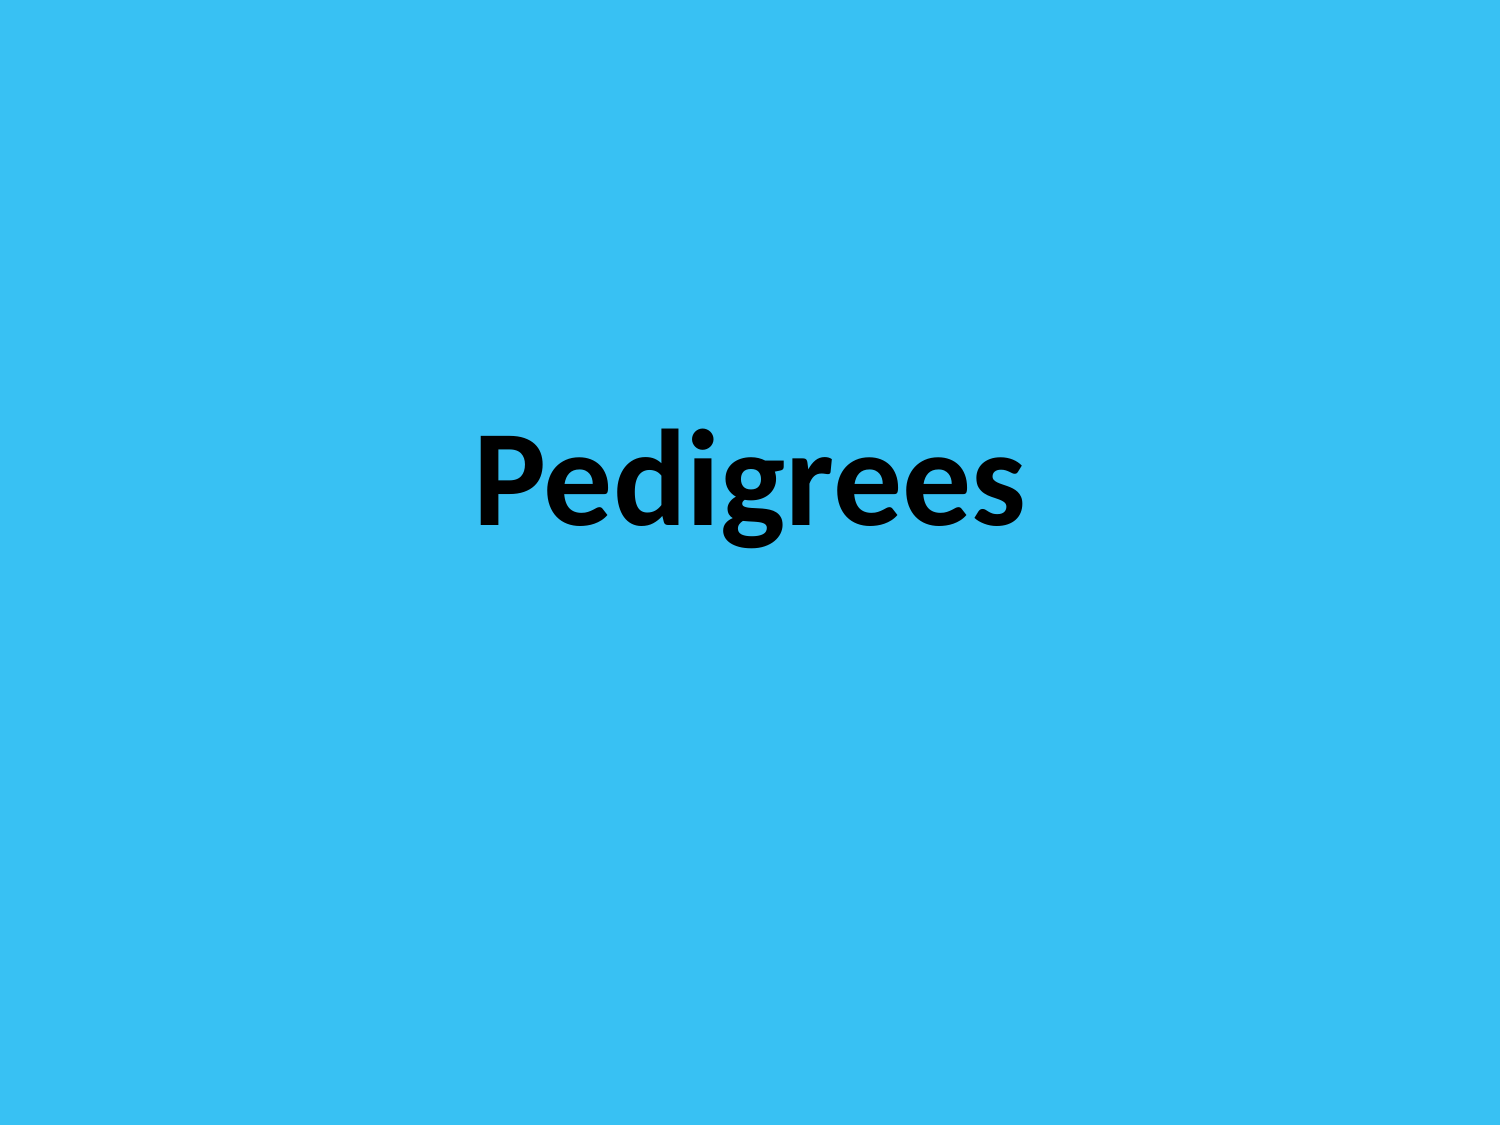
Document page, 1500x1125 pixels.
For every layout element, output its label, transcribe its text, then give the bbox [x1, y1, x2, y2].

title Pedigrees [112, 349, 1388, 591]
